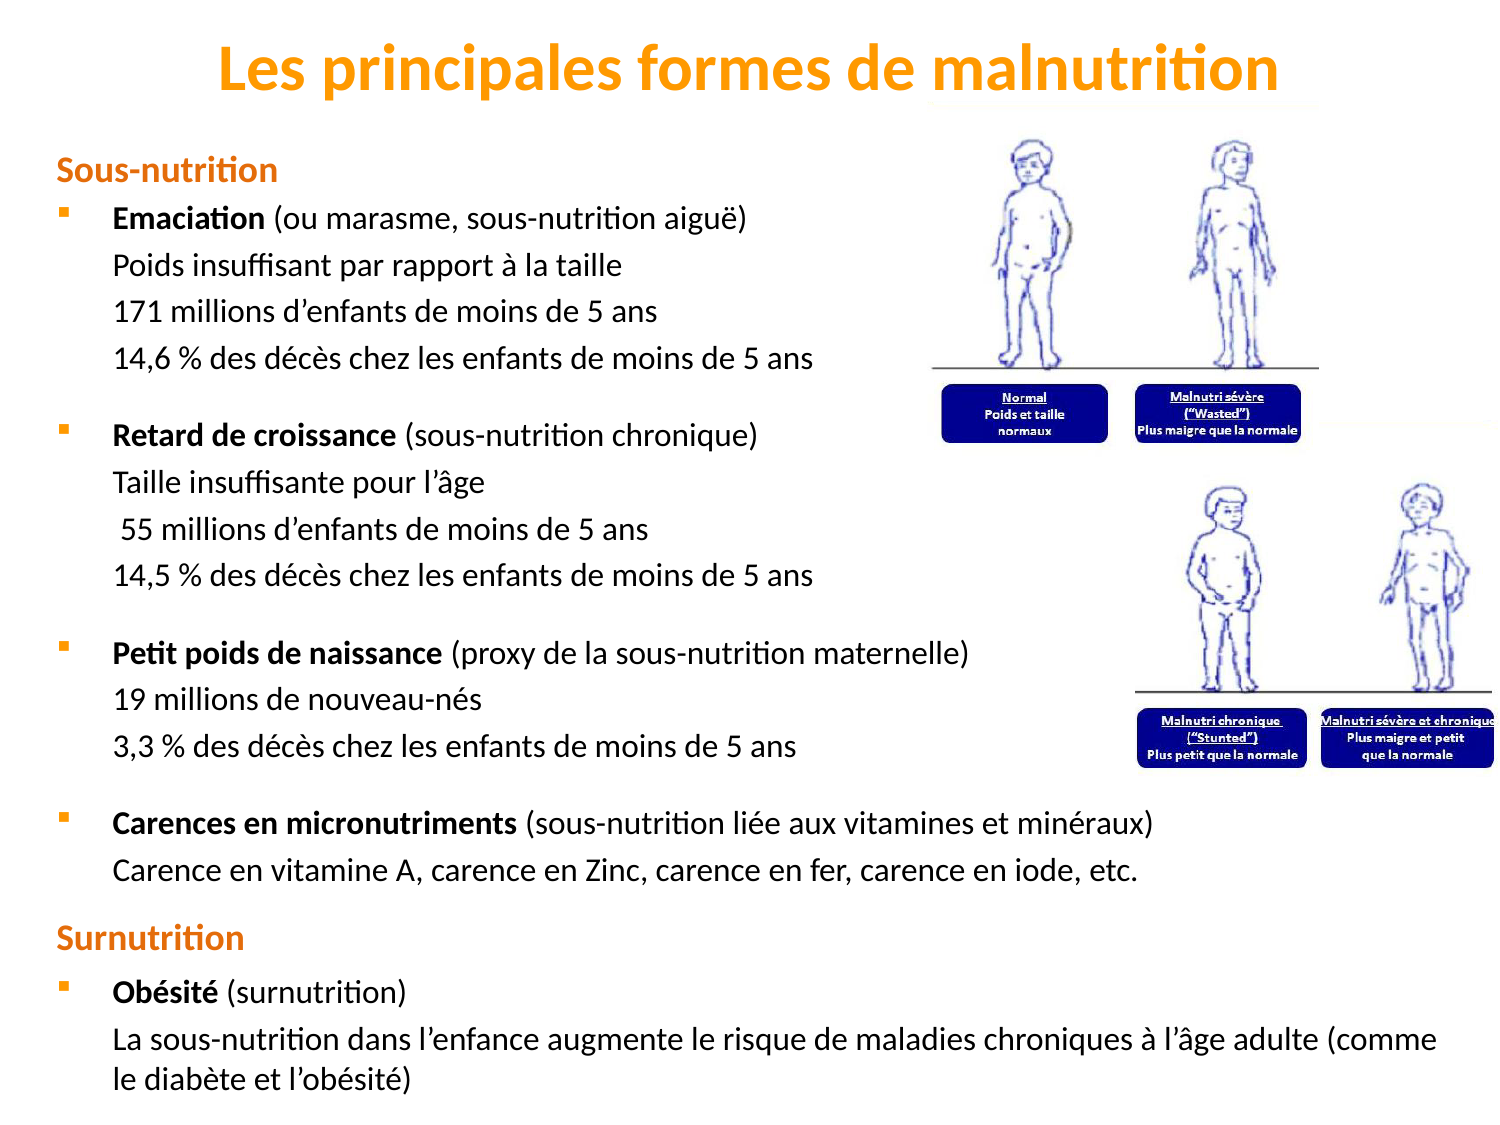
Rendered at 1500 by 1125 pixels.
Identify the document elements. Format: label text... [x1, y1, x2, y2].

list Sous-nutrition Emaciation (ou marasme, sous-nutrition aiguë) Poids insuffisant par rapport à la taille 171 millions d’enfants de moins de 5 ans 14,6 % des décès chez les enfants de moins de 5 ans Retard de croissance (sous-nutrition chronique) Taille insuffisante pour l’âge 55 millions d’enfants de moins de 5 ans 14,5 % des décès chez les enfants de moins de 5 ans Petit poids de naissance (proxy de la sous-nutrition maternelle) 19 millions de nouveau-nés 3,3 % des décès chez les enfants de moins de 5 ans Carences en micronutriments (sous-nutrition liée aux vitamines et minéraux) Carence en vitamine A, carence en Zinc, carence en fer, carence en iode, etc. Surnutrition Obésité (surnutrition) La sous-nutrition dans l’enfance augmente le risque de maladies chroniques à l’âge adulte (comme le diabète et l’obésité) [40, 136, 1471, 1083]
title Les principales formes de malnutrition [0, 1, 1500, 126]
picture [926, 101, 1500, 777]
